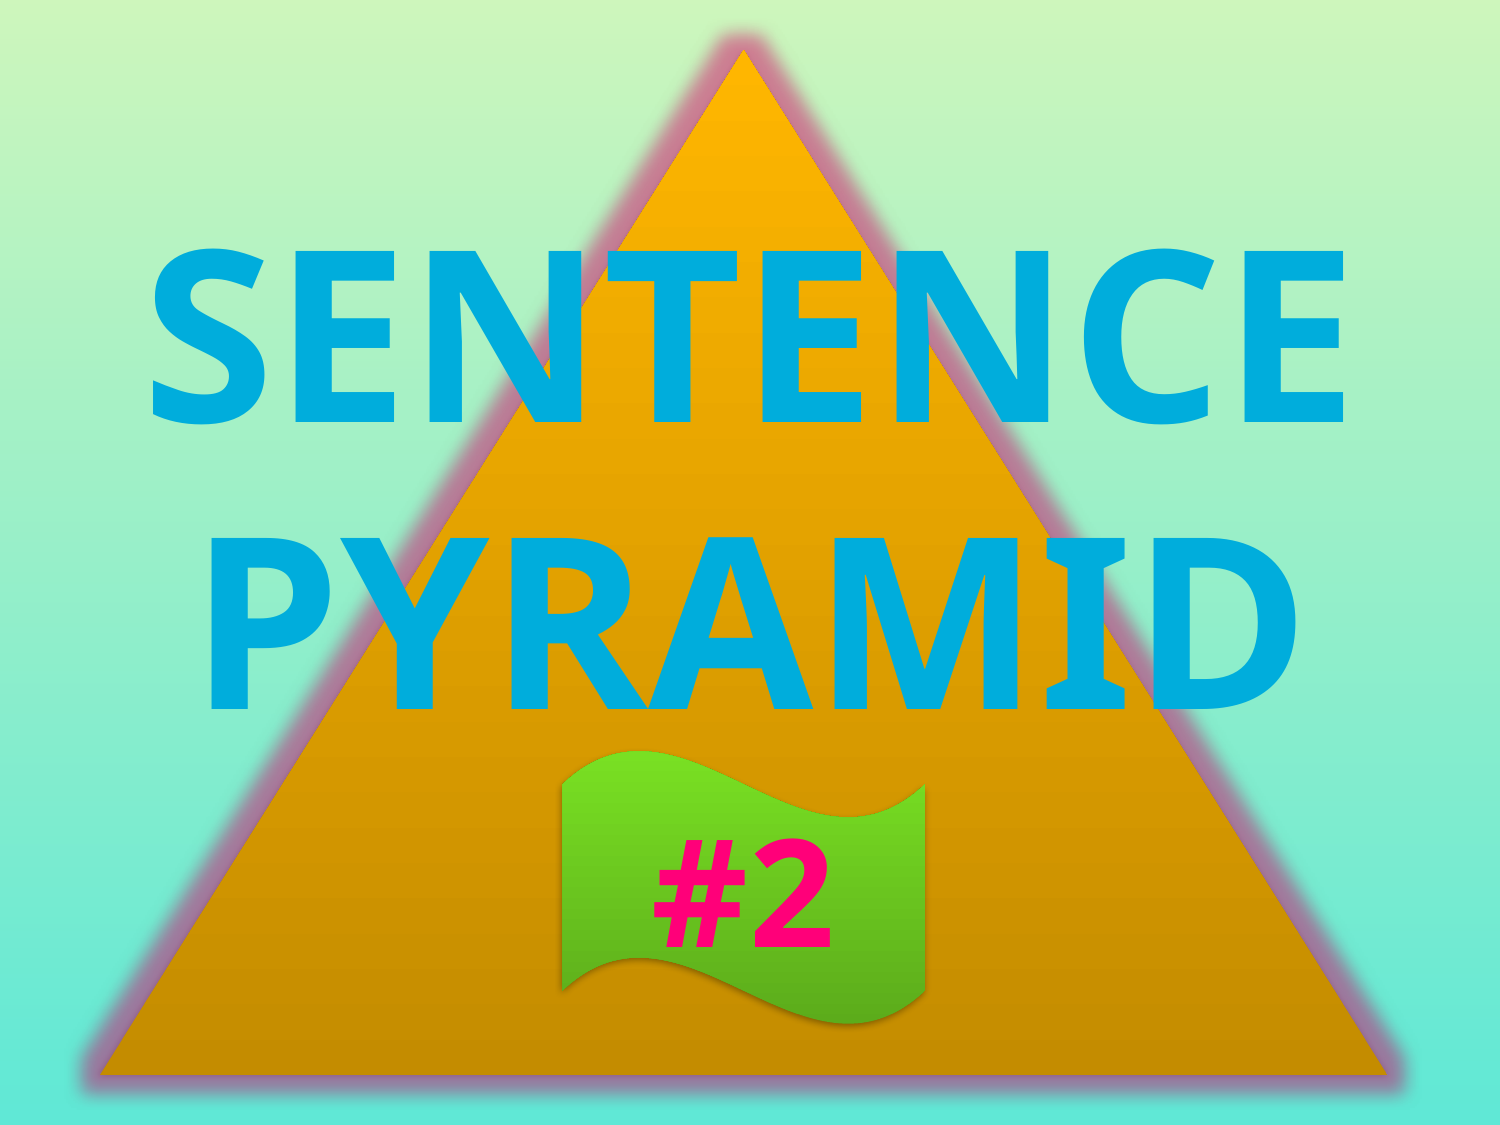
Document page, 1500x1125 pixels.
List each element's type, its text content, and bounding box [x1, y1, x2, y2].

text_box #2 [562, 751, 925, 1024]
text_box [99, 591, 1388, 1076]
title Sentence Pyramid [112, 349, 1388, 591]
text_box [555, 50, 932, 349]
